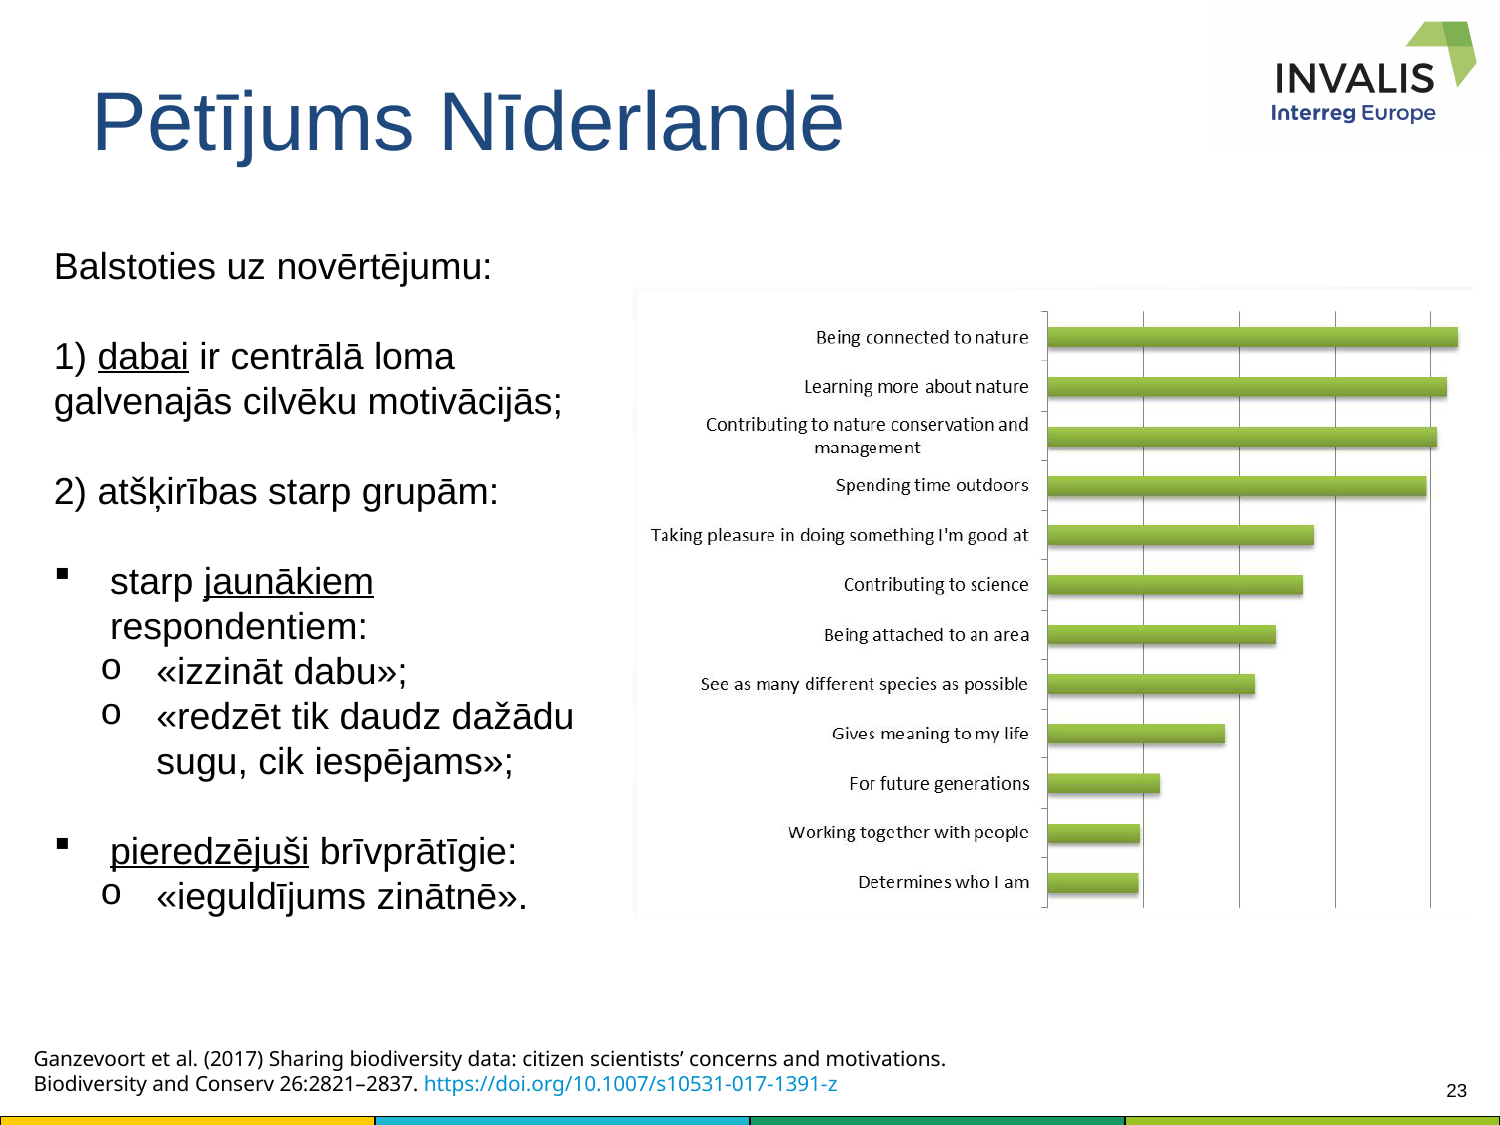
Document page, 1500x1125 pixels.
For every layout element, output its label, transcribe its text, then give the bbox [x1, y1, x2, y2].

text_box Ganzevoort et al. (2017) Sharing biodiversity data: citizen scientists’ concerns and motivations. Biodiversity and Conserv 26:2821–2837. https://doi.org/10.1007/s10531-017-1391-z [18, 1038, 1332, 1104]
title Pētījums Nīderlandē [76, 70, 1427, 163]
picture [632, 287, 1474, 932]
picture [1208, 0, 1500, 146]
text_box Balstoties uz novērtējumu: 1) dabai ir centrālā loma galvenajās cilvēku motivācijās; 2) atšķirības starp grupām: starp jaunākiem respondentiem: «izzināt dabu»; «redzēt tik daudz dažādu sugu, cik iespējams»; pieredzējuši brīvprātīgie: «ieguldījums zinātnē». [39, 234, 648, 924]
